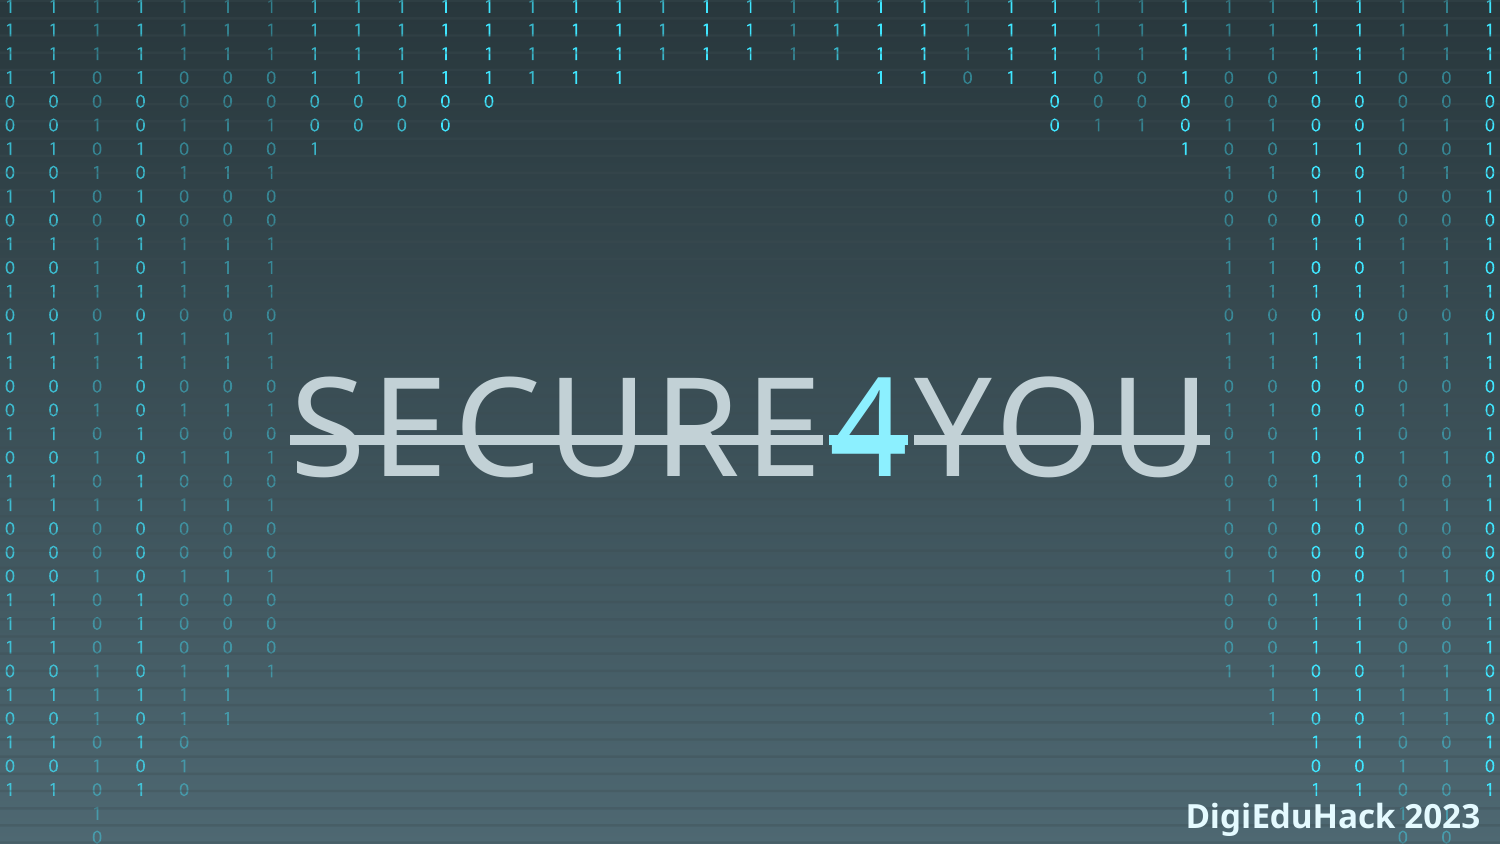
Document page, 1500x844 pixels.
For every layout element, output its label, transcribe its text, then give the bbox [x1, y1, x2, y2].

text_box DigiEduHack 2023 [1049, 780, 1500, 844]
title SECURE4YOU [179, 186, 1321, 657]
